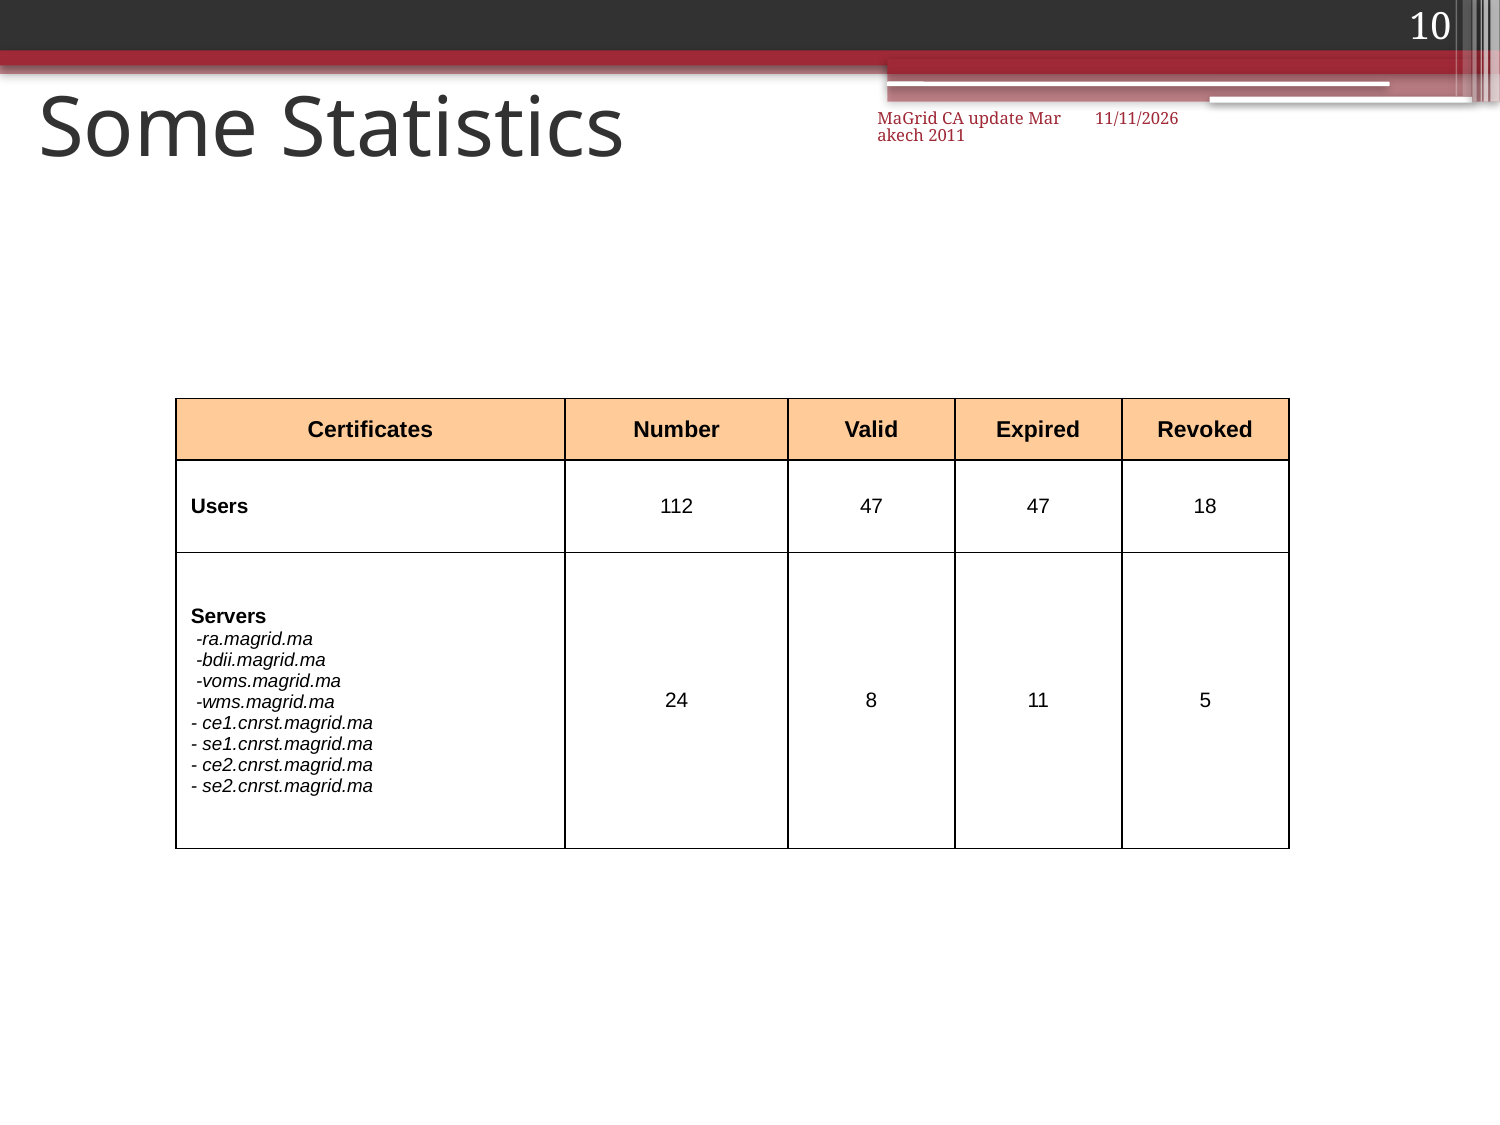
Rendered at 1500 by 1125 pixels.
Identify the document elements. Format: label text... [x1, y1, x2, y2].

table_cell 47 [789, 461, 954, 552]
table_cell 47 [956, 461, 1121, 552]
table_header Certificates [177, 399, 564, 459]
table_cell 18 [1123, 461, 1288, 552]
table_header Valid [789, 399, 954, 459]
table_cell 112 [566, 461, 787, 552]
table_cell 5 [1123, 553, 1288, 848]
table_header Revoked [1123, 399, 1288, 459]
table_cell Servers -ra.magrid.ma -bdii.magrid.ma -voms.magrid.ma -wms.magrid.ma - ce1.cnrst.magrid.ma - se1.cnrst.magrid.ma - ce2.cnrst.magrid.ma - se2.cnrst.magrid.ma [177, 553, 564, 848]
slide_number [1080, 100, 1238, 176]
table_cell 24 [566, 553, 787, 848]
title Some Statistics [23, 35, 1374, 211]
slide_number 10 [1341, 0, 1466, 61]
table_header Expired [956, 399, 1121, 459]
table_cell 8 [789, 553, 954, 848]
table_cell 11 [956, 553, 1121, 848]
footer MaGrid CA update Marakech 2011 [862, 100, 1080, 176]
table_header Number [566, 399, 787, 459]
table_cell Users [177, 461, 564, 552]
